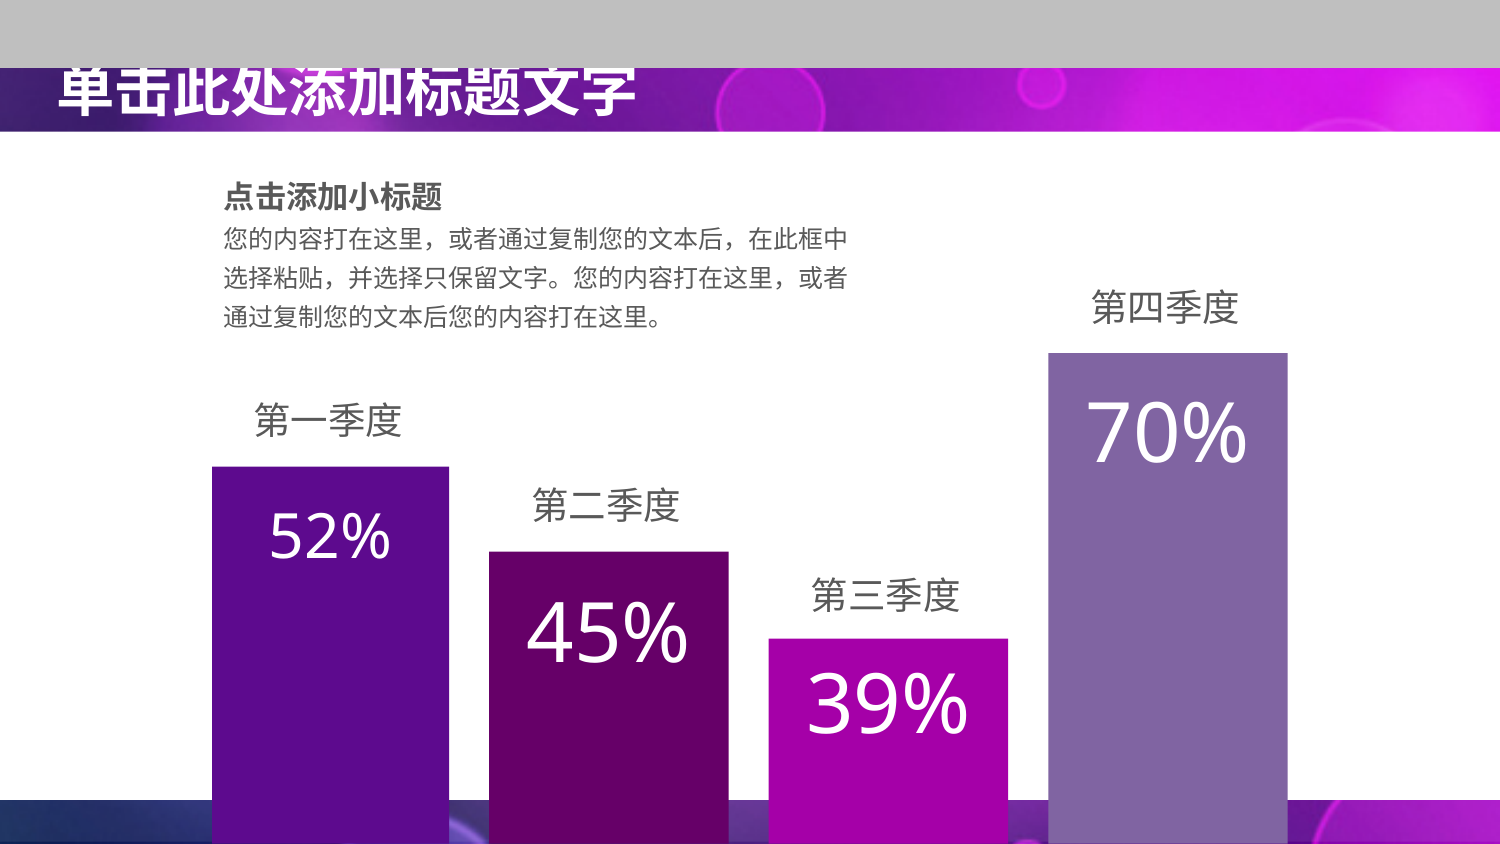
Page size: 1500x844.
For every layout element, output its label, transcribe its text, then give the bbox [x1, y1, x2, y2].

text_box 第二季度 [520, 481, 697, 533]
text_box [212, 466, 450, 844]
picture [1288, 800, 1500, 844]
text_box [0, 0, 1500, 68]
picture [89, 77, 100, 81]
picture [386, 75, 394, 104]
text_box 第三季度 [800, 571, 977, 624]
text_box 52% [257, 490, 404, 577]
text_box [768, 638, 1009, 844]
picture [0, 800, 212, 844]
picture [1009, 800, 1048, 844]
text_box 第一季度 [242, 396, 419, 449]
picture [729, 800, 768, 844]
picture [450, 800, 489, 844]
picture [71, 86, 81, 90]
picture [0, 68, 1500, 131]
text_box 70% [1074, 373, 1262, 485]
picture [89, 86, 100, 90]
text_box 45% [515, 573, 703, 685]
text_box [489, 551, 729, 844]
picture [71, 77, 81, 81]
text_box [1048, 353, 1288, 844]
text_box 39% [795, 645, 982, 757]
text_box 点击添加小标题 您的内容打在这里，或者通过复制您的文本后，在此框中选择粘贴，并选择只保留文字。您的内容打在这里，或者通过复制您的文本后您的内容打在这里。 [212, 133, 880, 337]
picture [541, 78, 561, 94]
picture [244, 77, 253, 93]
text_box 第四季度 [1079, 283, 1257, 336]
